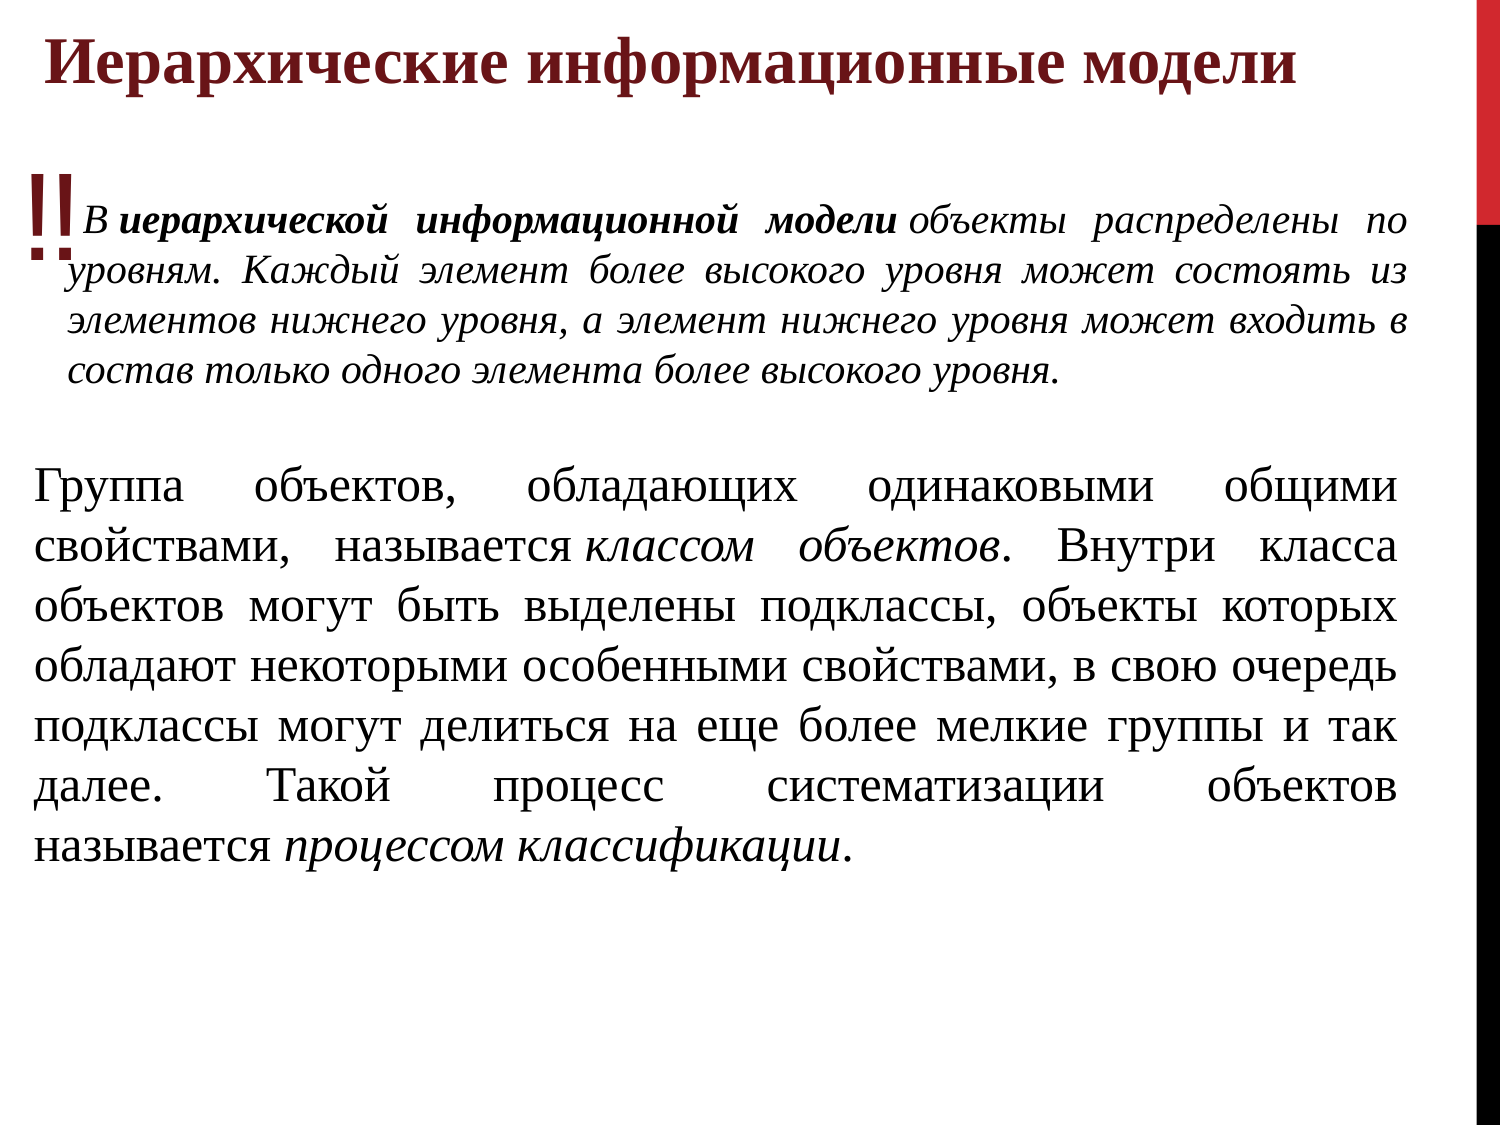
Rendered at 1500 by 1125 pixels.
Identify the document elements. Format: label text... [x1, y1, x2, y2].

text_box Иерархические информационные модели [29, 9, 1436, 105]
text_box В иерархической информационной модели объекты распределены по уровням. Каждый элемент более высокого уровня может состоять из элементов нижнего уровня, а элемент нижнего уровня может входить в состав только одного элемента более высокого уровня. [5, 184, 1423, 400]
text_box Группа объектов, обладающих одинаковыми общими свойствами, называется классом объектов. Внутри класса объектов могут быть выделены подклассы, объекты которых обладают некоторыми особенными свойствами, в свою очередь подклассы могут делиться на еще более мелкие группы и так далее. Такой процесс систематизации объектов называется процессом классификации. [18, 444, 1413, 880]
